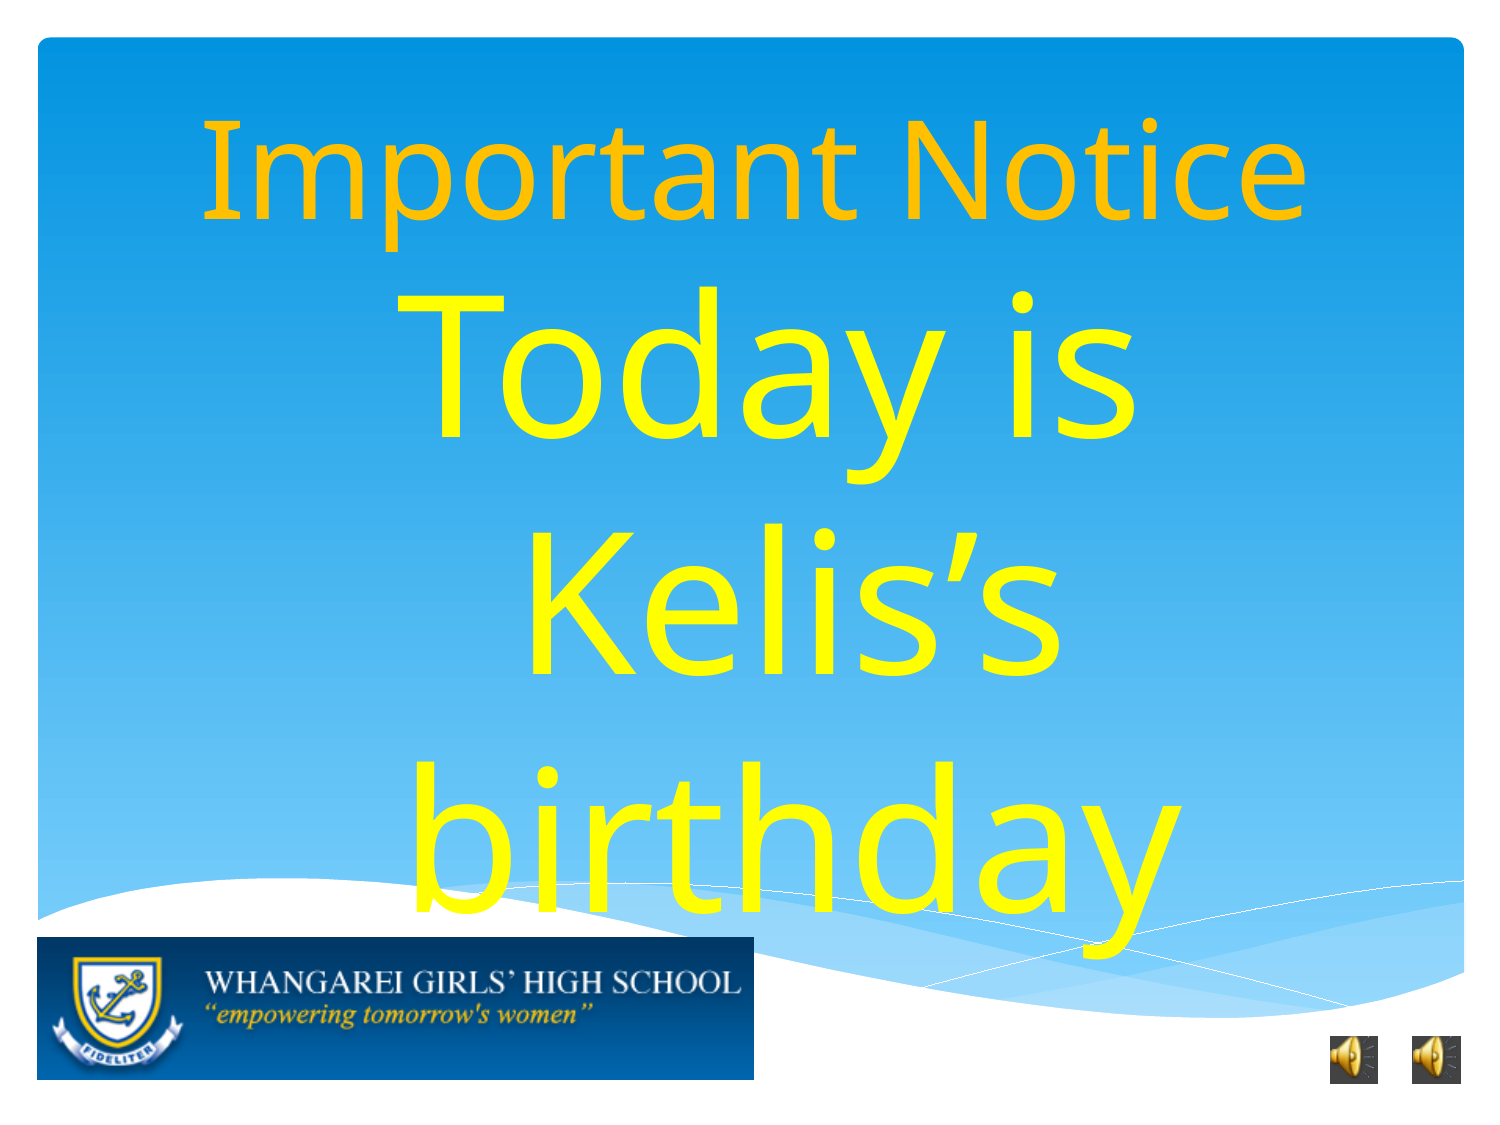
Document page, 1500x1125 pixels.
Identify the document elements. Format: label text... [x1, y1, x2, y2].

picture [37, 937, 754, 1080]
picture [1328, 1034, 1380, 1086]
text_box Important Notice [149, 37, 1362, 255]
text_box Today is Kelis’s birthday [149, 231, 1391, 963]
picture [1411, 1034, 1462, 1086]
